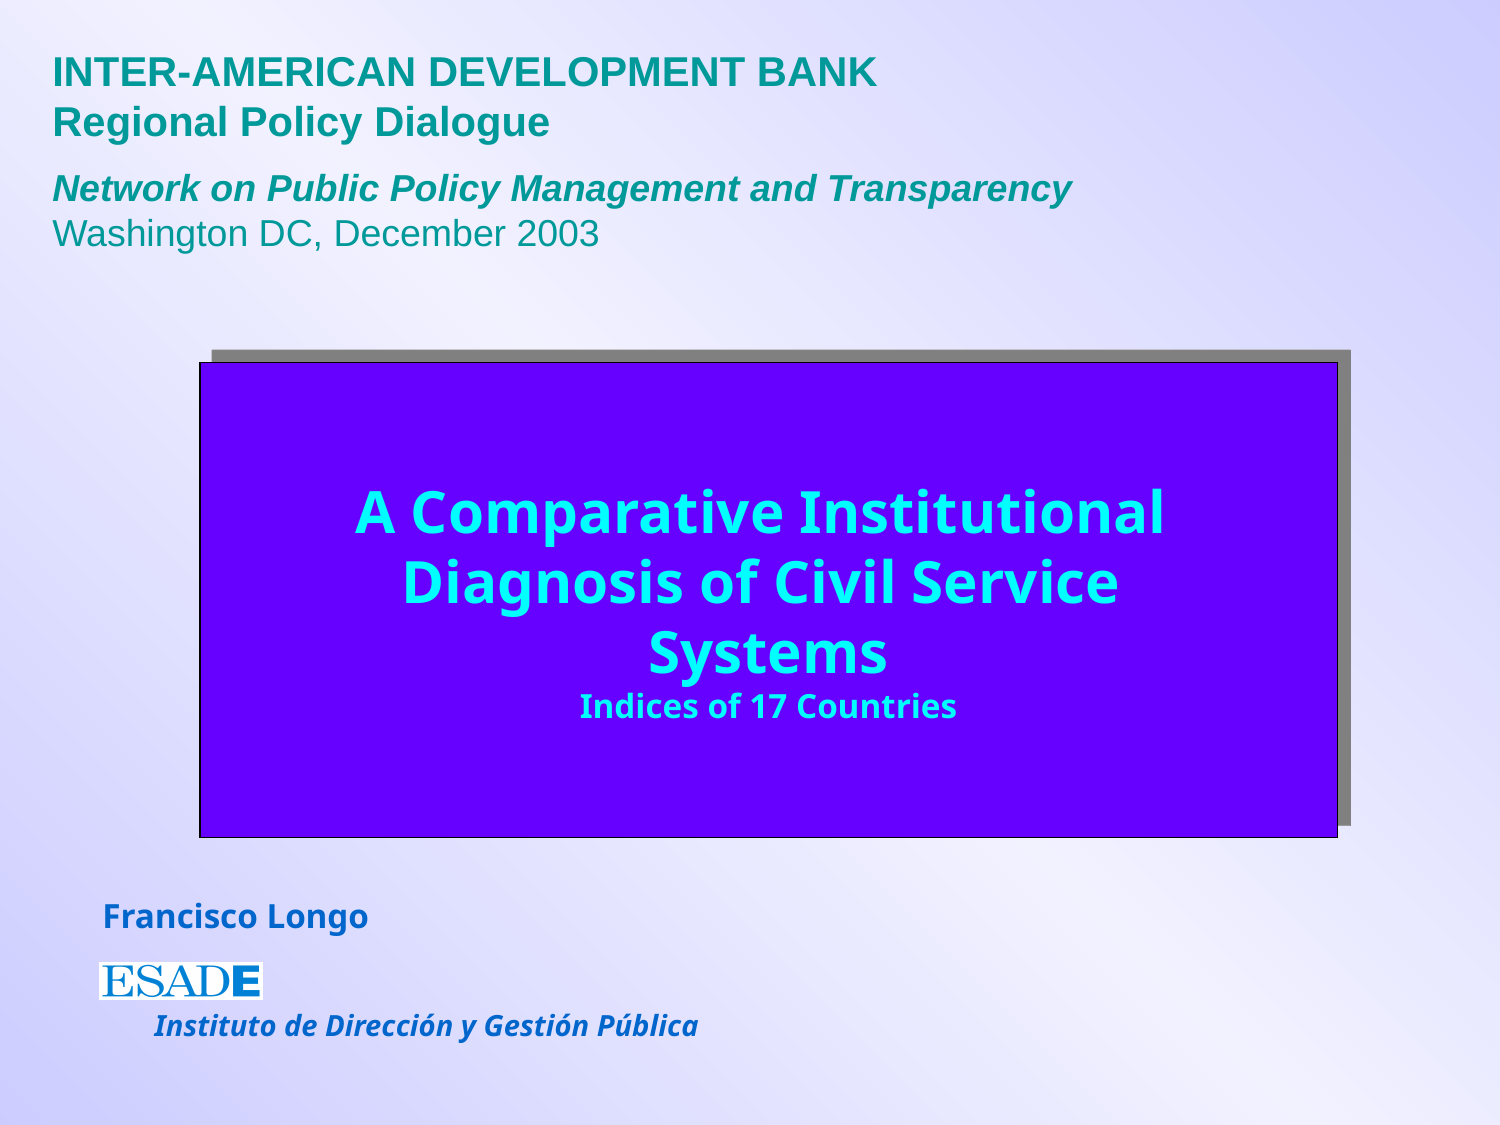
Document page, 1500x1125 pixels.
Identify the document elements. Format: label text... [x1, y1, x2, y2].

text_box A Comparative Institutional Diagnosis of Civil Service Systems Indices of 17 Countries [199, 362, 1338, 838]
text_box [99, 962, 263, 1001]
text_box Instituto de Dirección y Gestión Pública [139, 999, 715, 1050]
text_box Francisco Longo [87, 887, 1063, 943]
text_box INTER-AMERICAN DEVELOPMENT BANK Regional Policy Dialogue Network on Public Policy Management and Transparency Washington DC, December 2003 [37, 37, 1100, 261]
